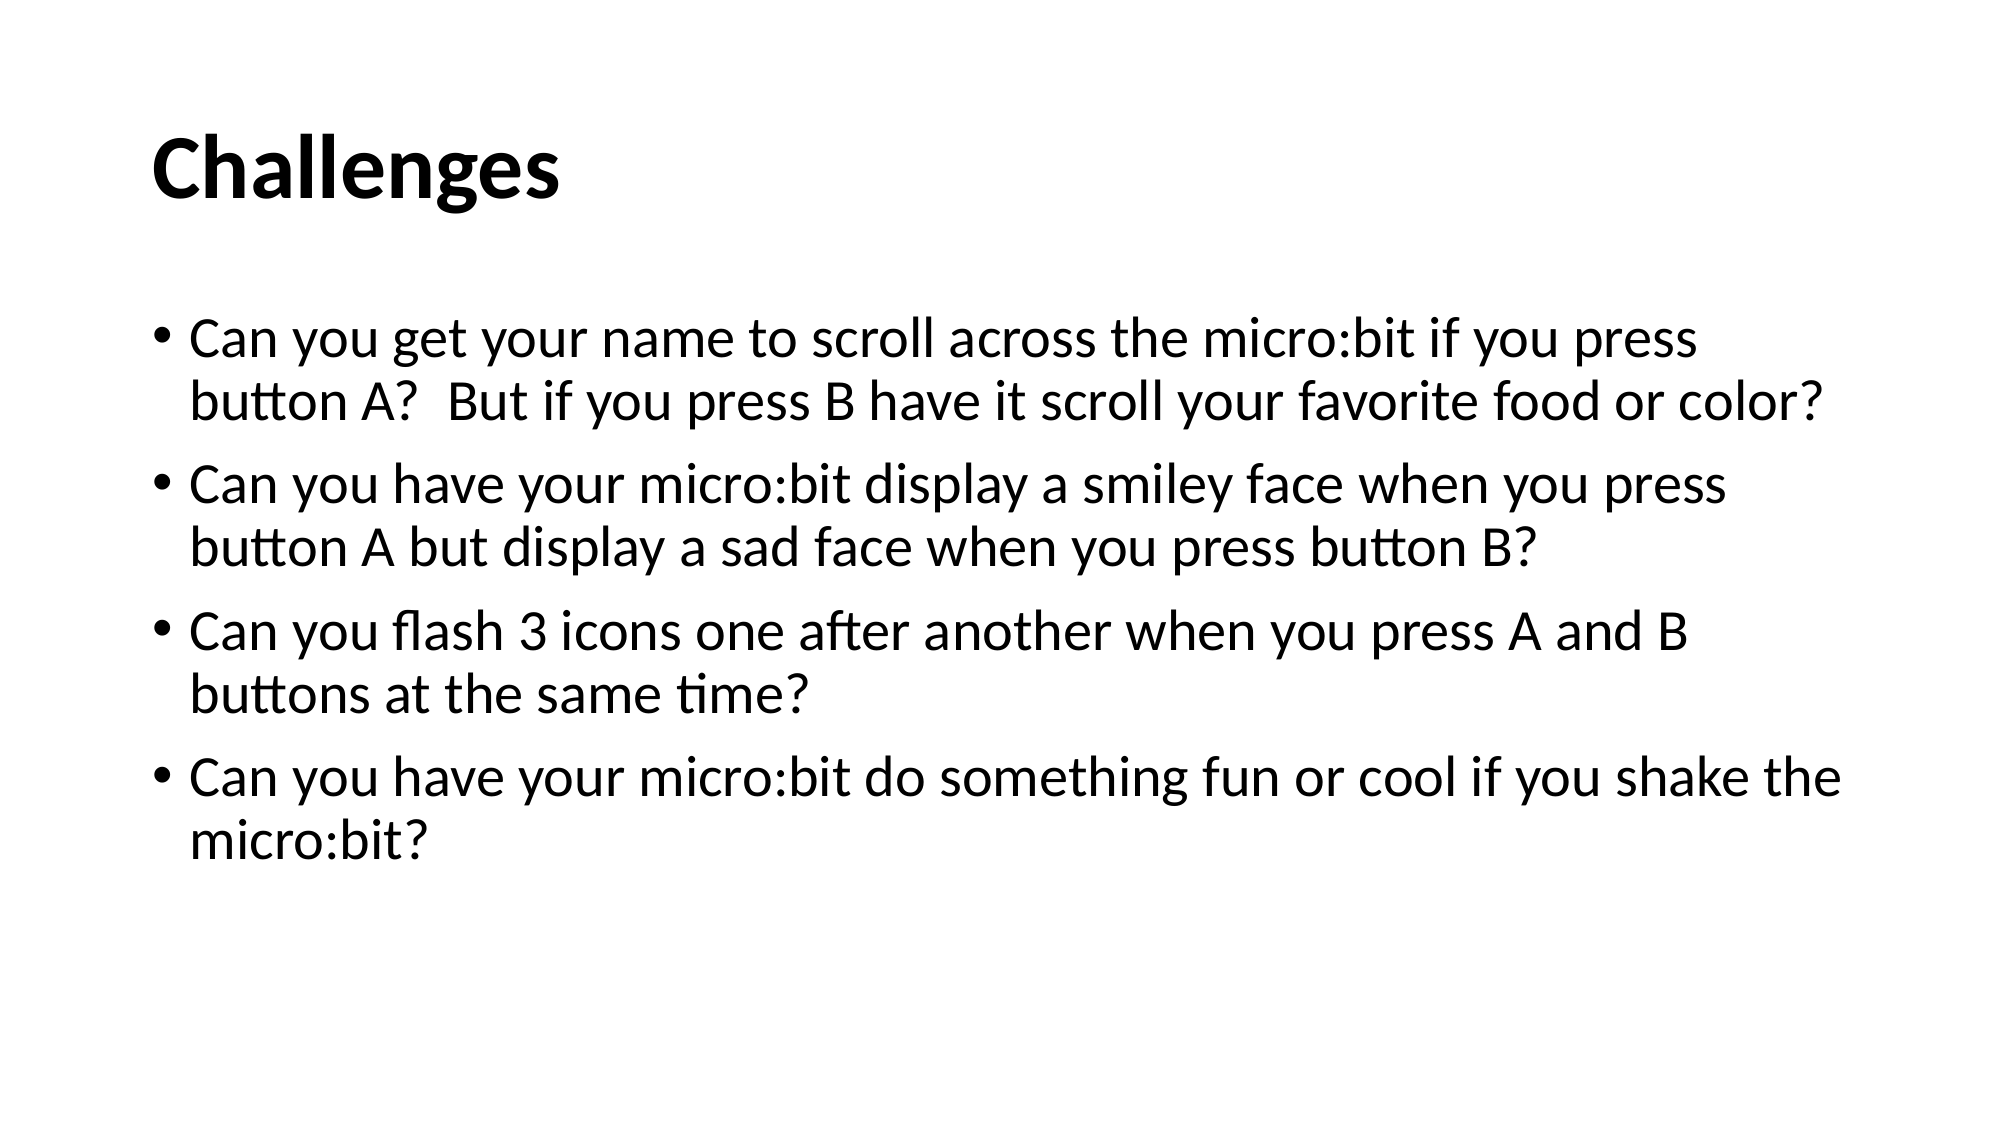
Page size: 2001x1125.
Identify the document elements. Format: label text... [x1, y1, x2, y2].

title Challenges [137, 59, 1863, 278]
list Can you get your name to scroll across the micro:bit if you press button A? But if you press B have it scroll your favorite food or color? Can you have your micro:bit display a smiley face when you press button A but display a sad face when you press button B? Can you flash 3 icons one after another when you press A and B buttons at the same time? Can you have your micro:bit do something fun or cool if you shake the micro:bit? [137, 299, 1863, 1014]
